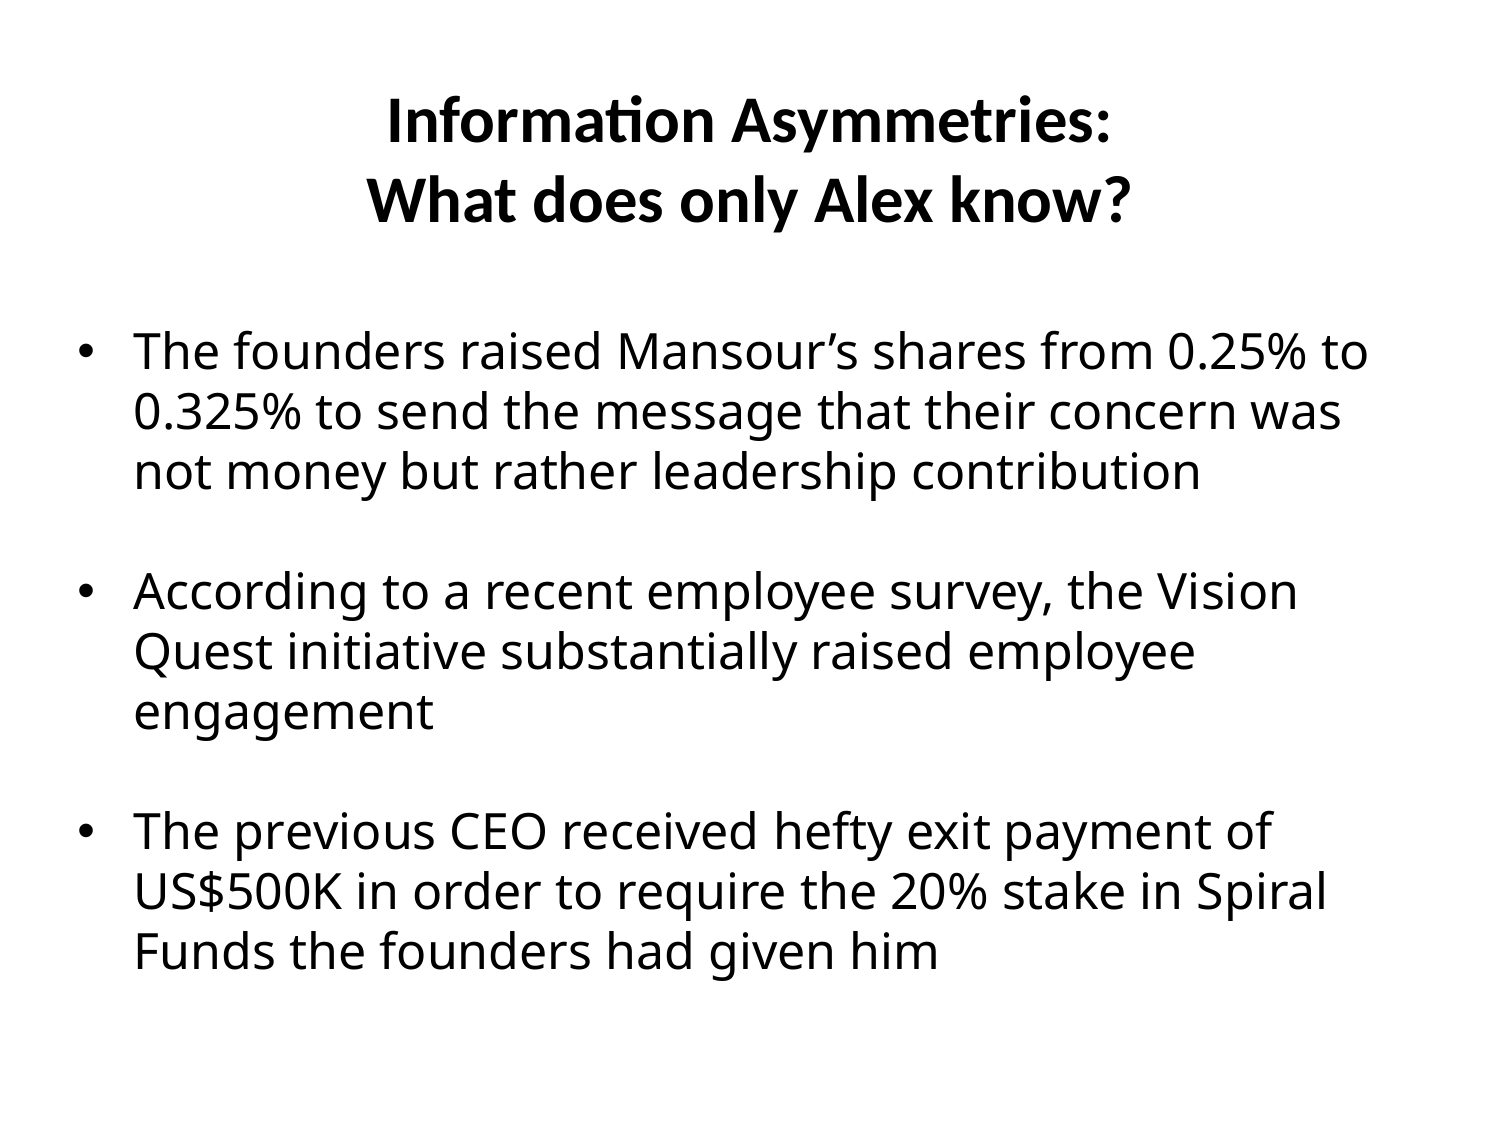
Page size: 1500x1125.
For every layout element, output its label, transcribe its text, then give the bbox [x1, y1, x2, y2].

title Information Asymmetries: What does only Alex know? [75, 62, 1425, 250]
list The founders raised Mansour’s shares from 0.25% to 0.325% to send the message that their concern was not money but rather leadership contribution According to a recent employee survey, the Vision Quest initiative substantially raised employee engagement The previous CEO received hefty exit payment of US$500K in order to require the 20% stake in Spiral Funds the founders had given him [62, 312, 1438, 1100]
